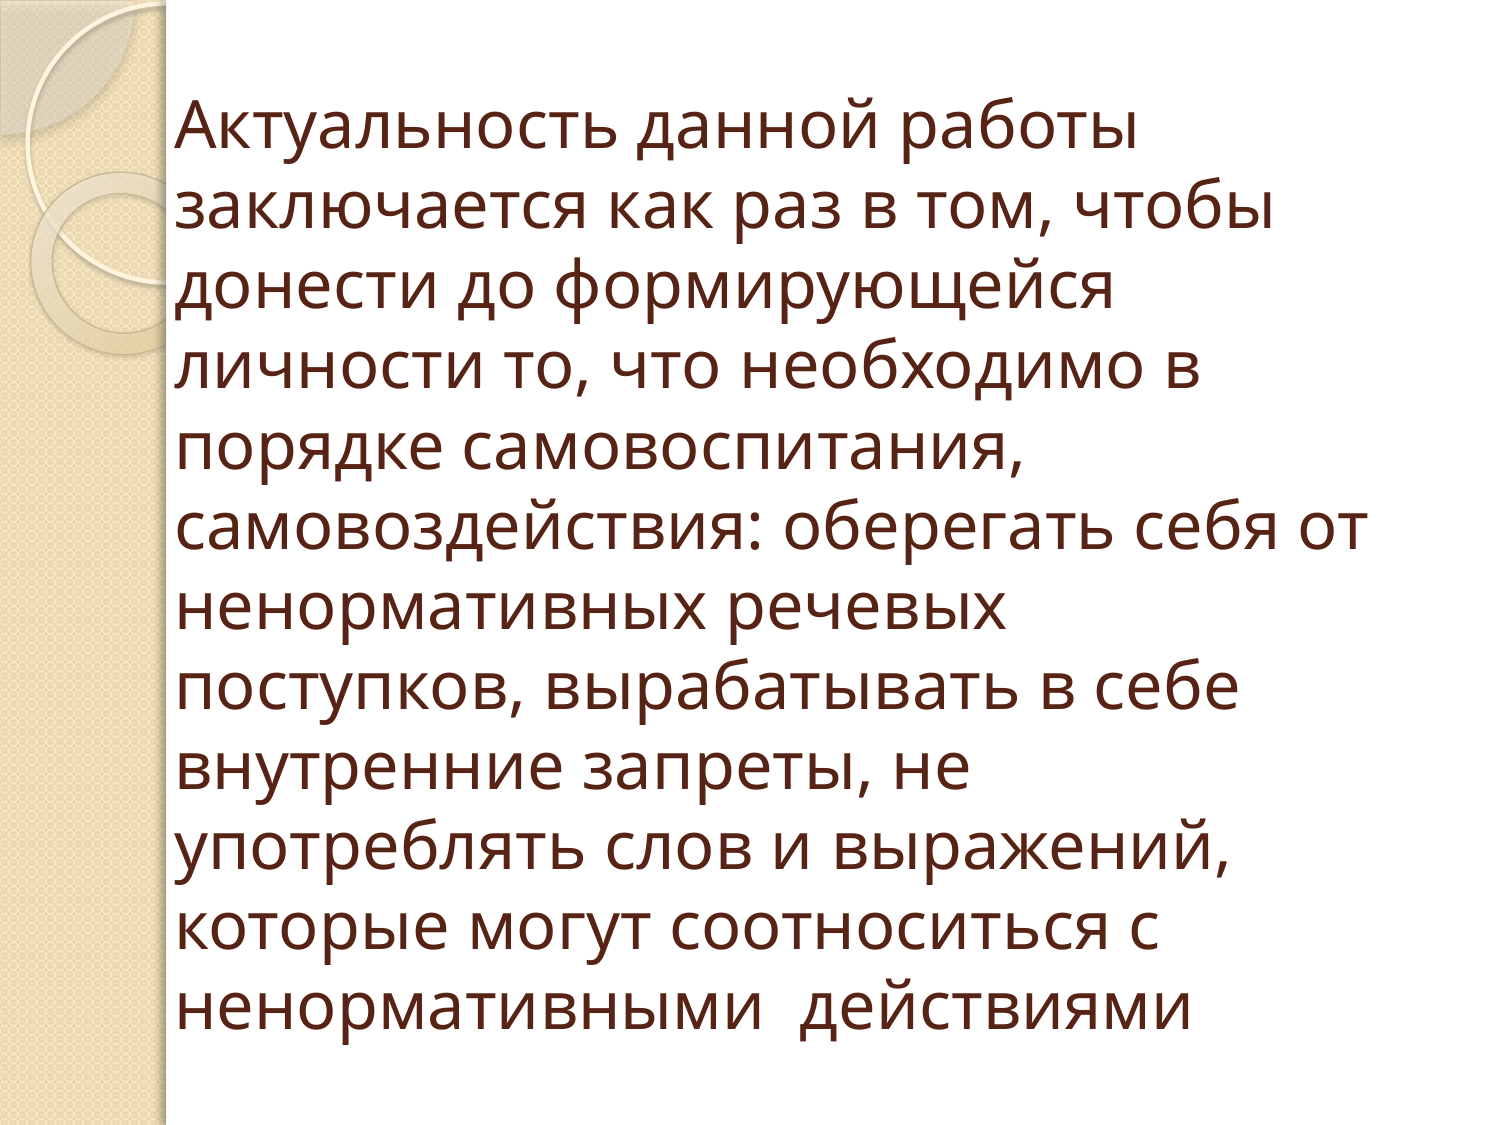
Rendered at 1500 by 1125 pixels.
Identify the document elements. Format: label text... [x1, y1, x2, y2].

title Актуальность данной работы заключается как раз в том, чтобы донести до формирующейся личности то, что необходимо в порядке самовоспитания, самовоздействия: оберегать себя от ненормативных речевых поступков, вырабатывать в себе внутренние запреты, не употреблять слов и выражений, которые могут соотноситься с ненормативными действиями [159, 0, 1388, 1125]
